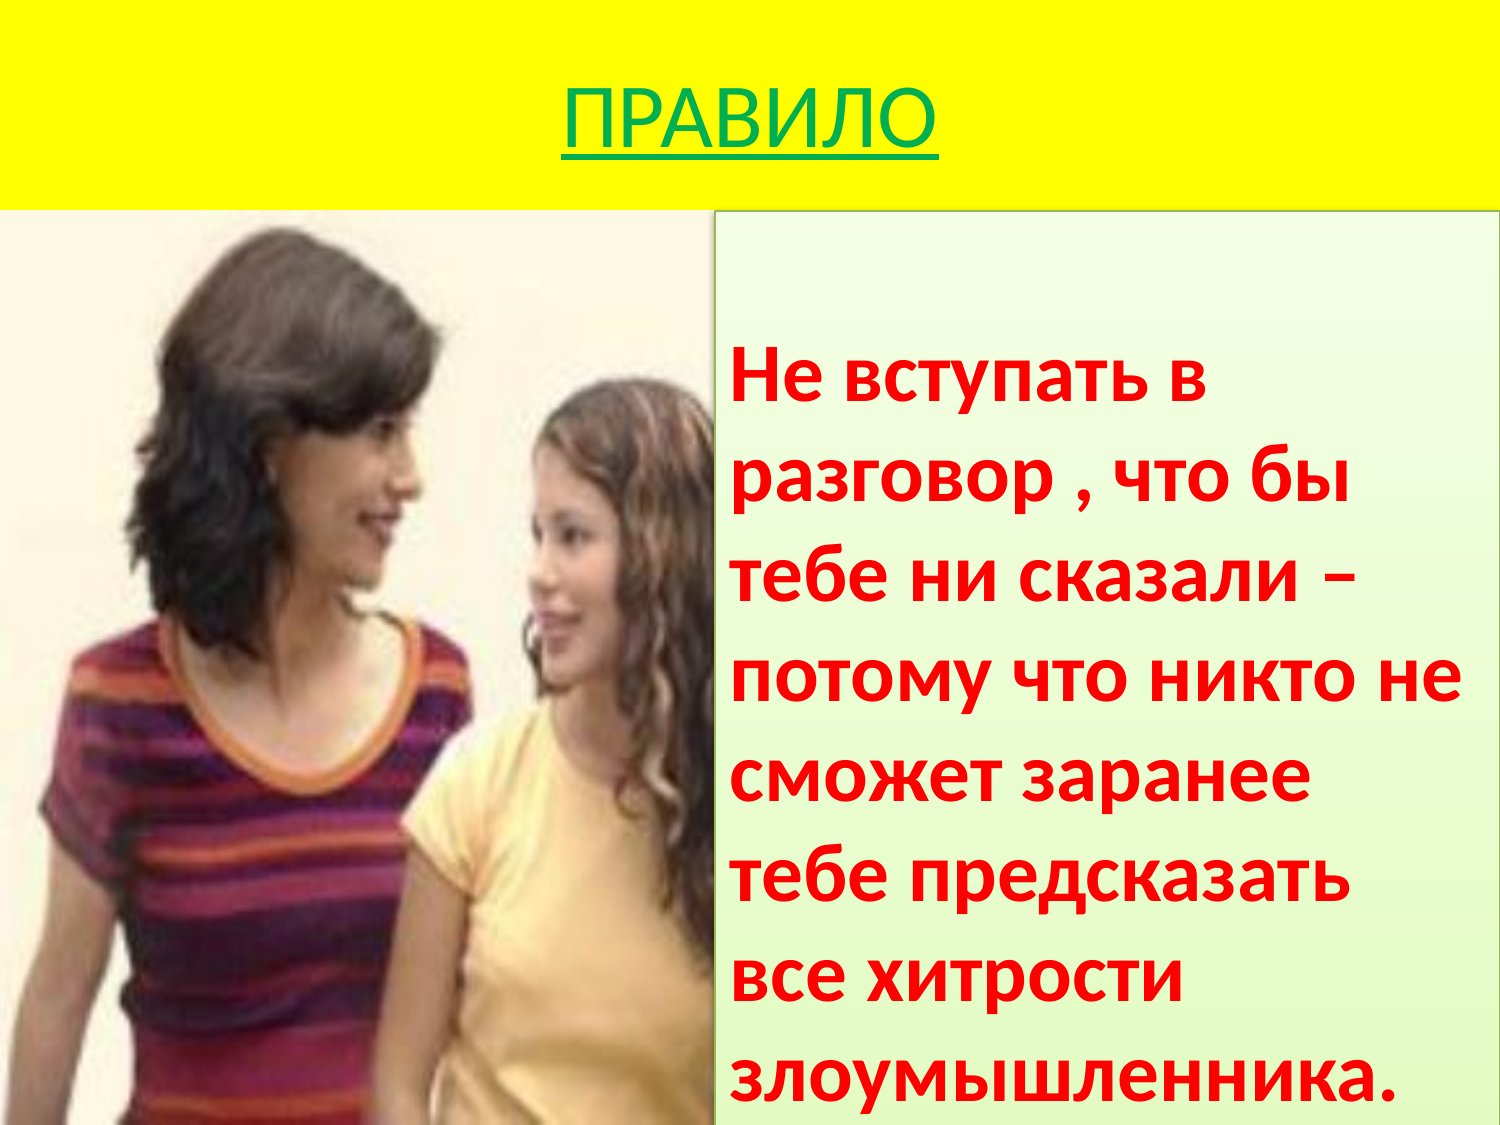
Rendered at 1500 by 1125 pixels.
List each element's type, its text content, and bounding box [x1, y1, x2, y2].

text_box Не вступать в разговор , что бы тебе ни сказали – потому что никто не сможет заранее тебе предсказать все хитрости злоумышленника. [727, 210, 1500, 1125]
title ПРАВИЛО [0, 0, 1500, 209]
picture [0, 210, 727, 1125]
